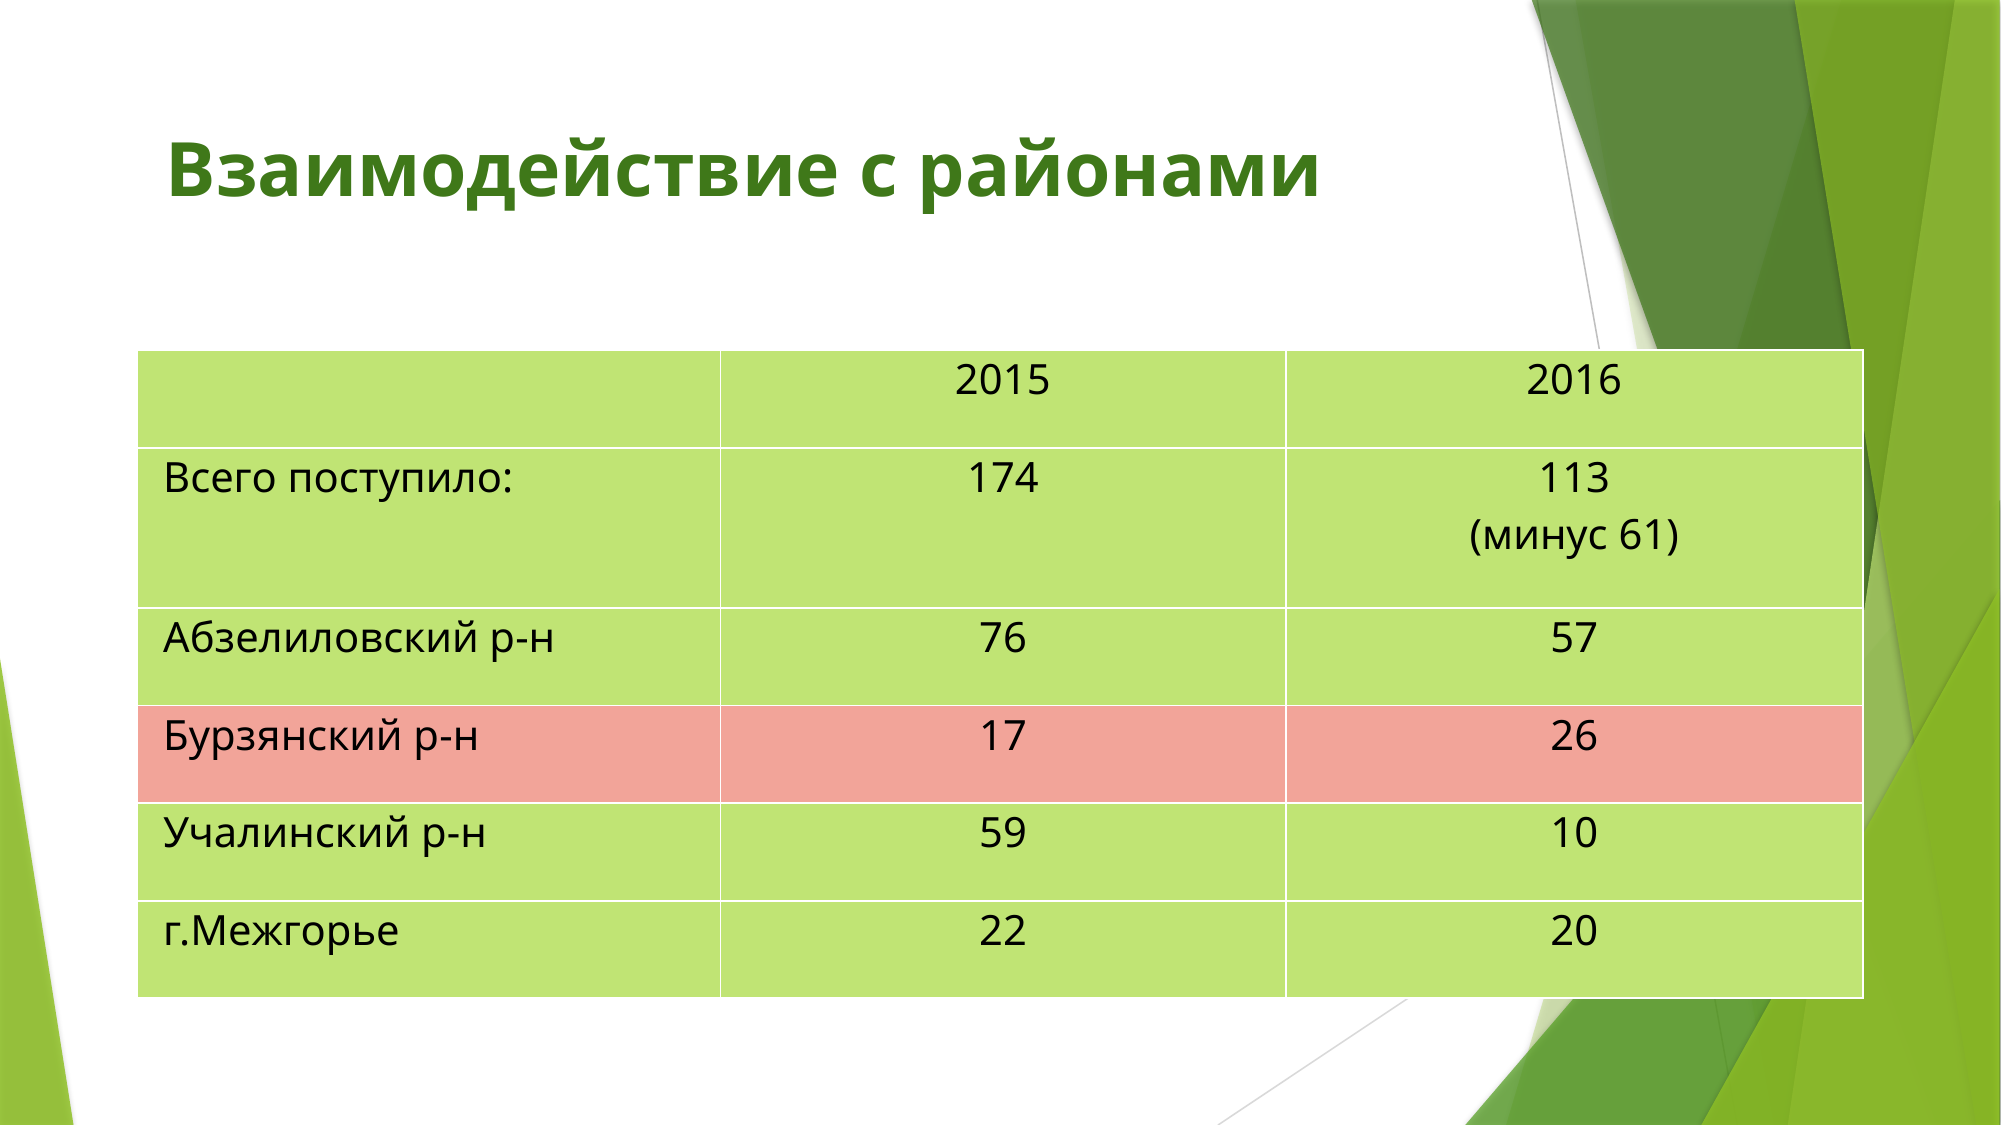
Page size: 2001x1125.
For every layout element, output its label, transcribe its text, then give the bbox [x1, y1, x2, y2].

table_cell 17 [721, 706, 1285, 802]
table_cell г.Межгорье [138, 902, 720, 997]
table_cell 20 [1287, 902, 1862, 997]
table_cell 22 [721, 902, 1285, 997]
text_box [0, 0, 2000, 75]
table_cell 10 [1287, 804, 1862, 900]
table_cell Всего поступило: [138, 449, 720, 607]
table_header [138, 351, 720, 447]
table_cell 76 [721, 609, 1285, 705]
table_header 2016 [1287, 351, 1862, 447]
table_cell Учалинский р-н [138, 804, 720, 900]
table_cell 113 (минус 61) [1287, 449, 1862, 607]
table_cell Абзелиловский р-н [138, 609, 720, 705]
table_header 2015 [721, 351, 1285, 447]
table_cell 26 [1287, 706, 1862, 802]
table_cell Бурзянский р-н [138, 706, 720, 802]
table_cell 174 [721, 449, 1285, 607]
title Взаимодействие с районами [39, 114, 1450, 331]
table_cell 59 [721, 804, 1285, 900]
table_cell 57 [1287, 609, 1862, 705]
